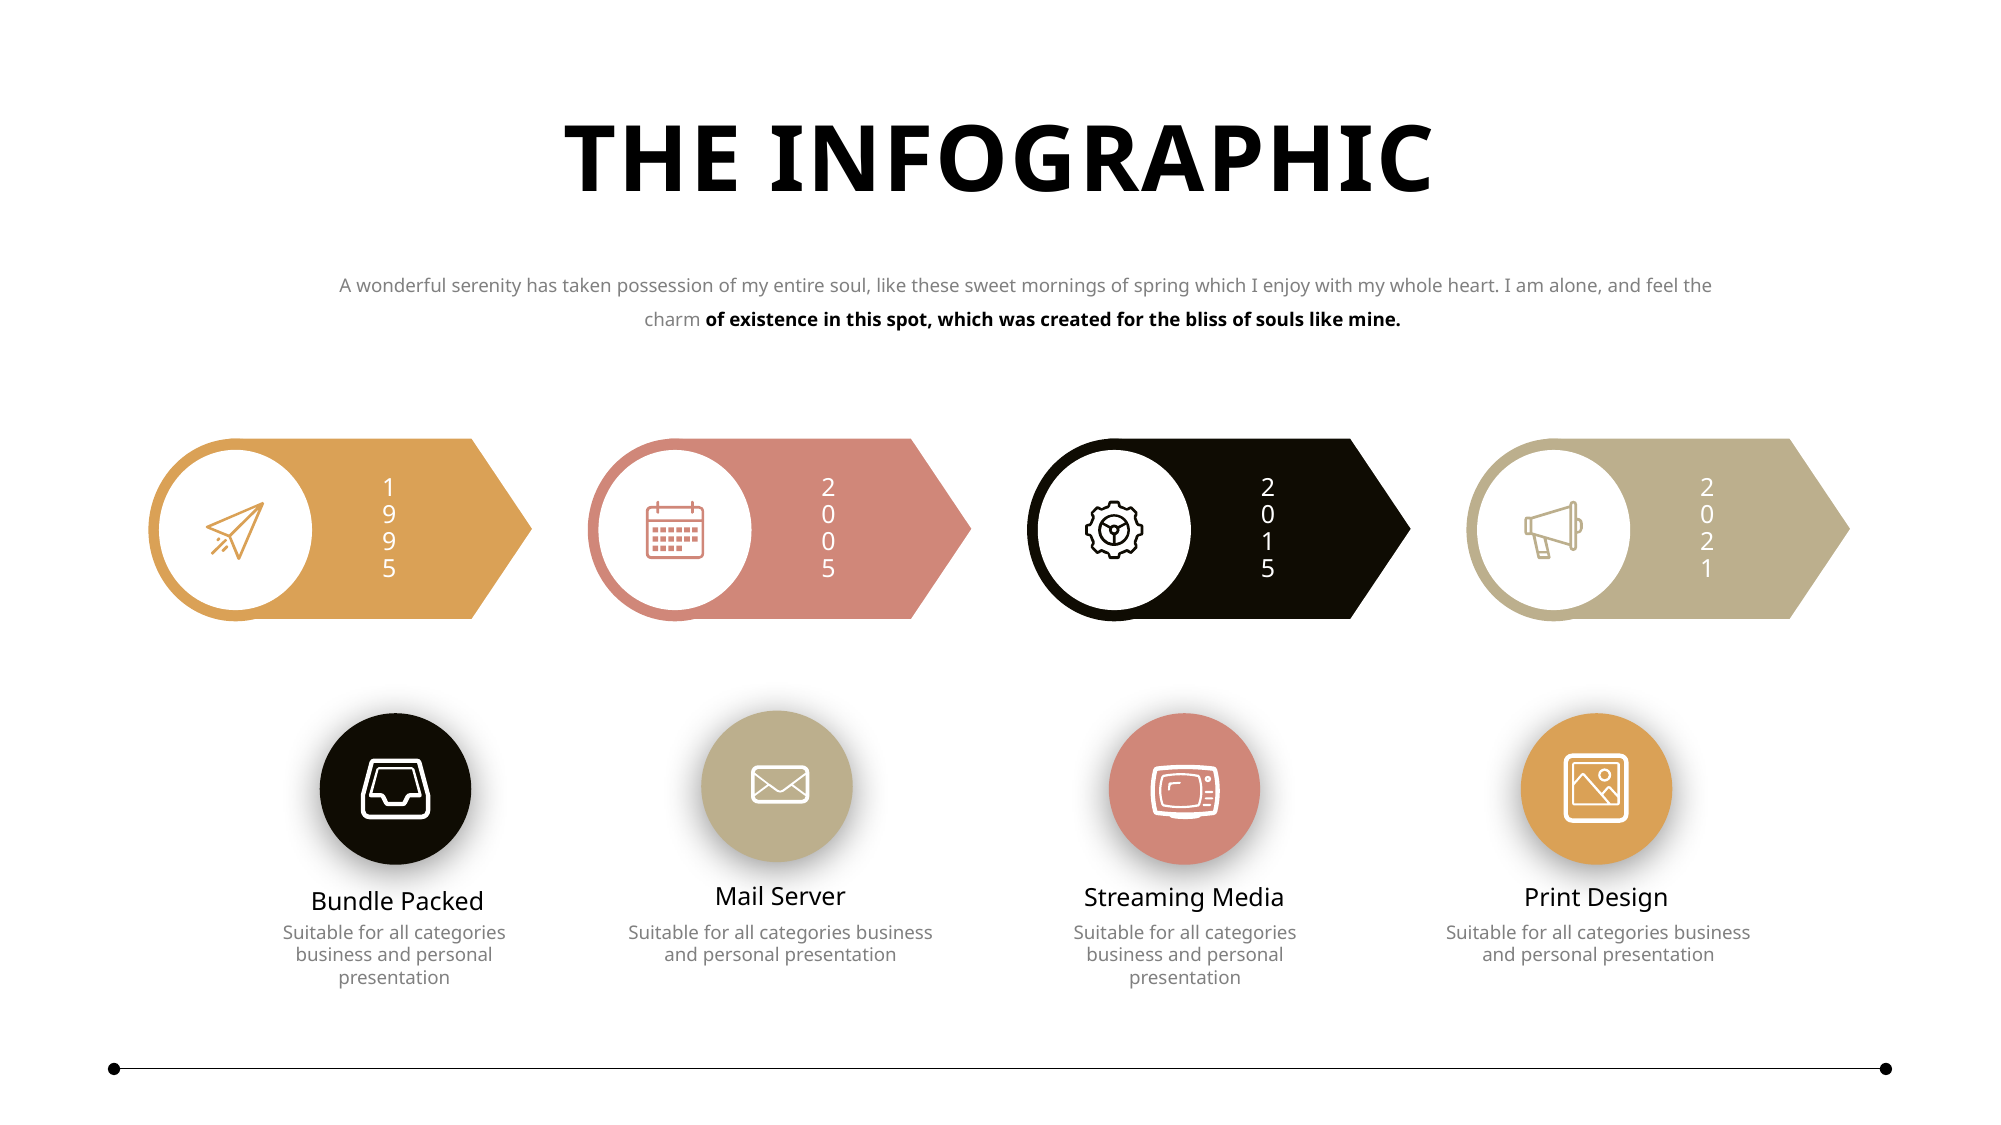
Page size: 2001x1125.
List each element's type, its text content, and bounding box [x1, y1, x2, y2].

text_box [148, 437, 534, 622]
text_box [1107, 712, 1262, 866]
text_box [751, 765, 810, 804]
text_box Print Design [1509, 874, 1684, 913]
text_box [1466, 437, 1852, 622]
text_box A wonderful serenity has taken possession of my entire soul, like these sweet mornings of spring which I enjoy with my whole heart. I am alone, and feel the charm of existence in this spot, which was created for the bliss of souls like mine. [314, 255, 1736, 338]
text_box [360, 758, 431, 820]
text_box [700, 709, 854, 864]
text_box Suitable for all categories business and personal presentation [227, 913, 561, 996]
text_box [1149, 764, 1221, 820]
text_box Suitable for all categories business and personal presentation [1424, 913, 1773, 973]
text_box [1027, 437, 1413, 622]
text_box [318, 712, 473, 866]
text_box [587, 437, 973, 622]
text_box Suitable for all categories business and personal presentation [1018, 913, 1352, 996]
text_box Streaming Media [1069, 874, 1300, 913]
text_box Mail Server [699, 873, 861, 913]
text_box [1519, 712, 1674, 866]
text_box THE INFOGRAPHIC [548, 92, 1452, 217]
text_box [1563, 753, 1629, 823]
text_box Suitable for all categories business and personal presentation [603, 913, 957, 973]
text_box Bundle Packed [295, 878, 500, 913]
